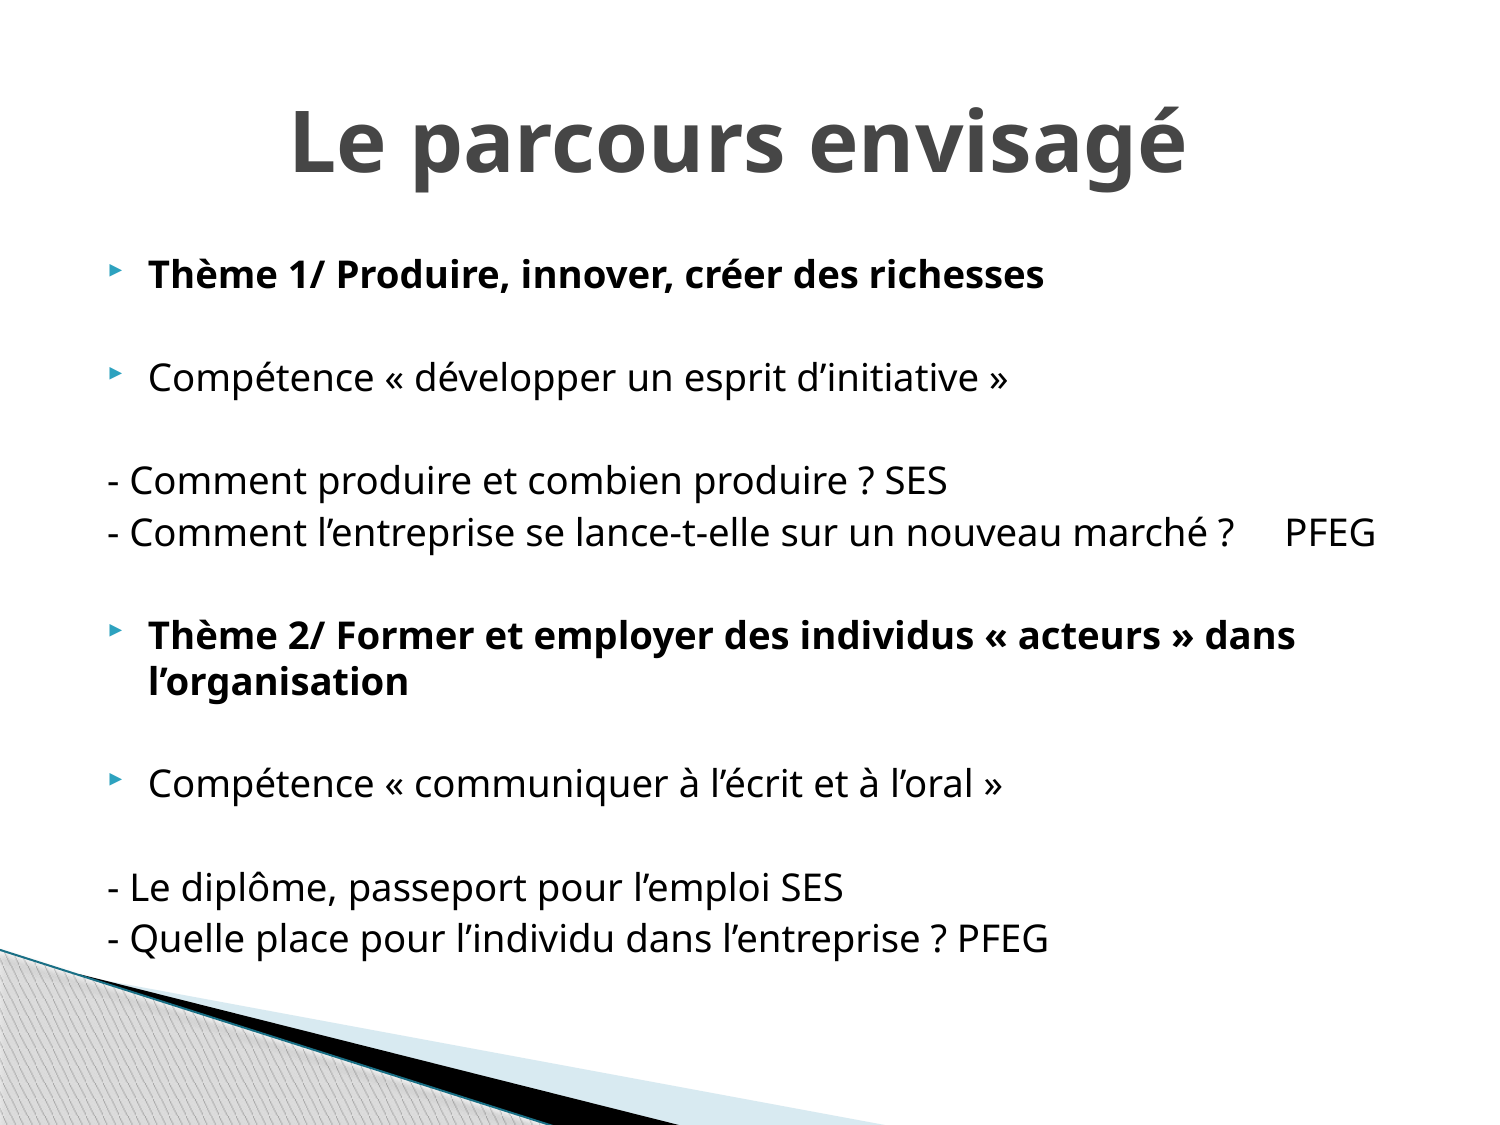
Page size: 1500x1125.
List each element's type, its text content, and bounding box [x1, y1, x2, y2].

list Thème 1/ Produire, innover, créer des richesses Compétence « développer un esprit d’initiative » - Comment produire et combien produire ? SES - Comment l’entreprise se lance-t-elle sur un nouveau marché ? PFEG Thème 2/ Former et employer des individus « acteurs » dans l’organisation Compétence « communiquer à l’écrit et à l’oral » - Le diplôme, passeport pour l’emploi SES - Quelle place pour l’individu dans l’entreprise ? PFEG [75, 243, 1425, 986]
title Le parcours envisagé [75, 45, 1425, 233]
